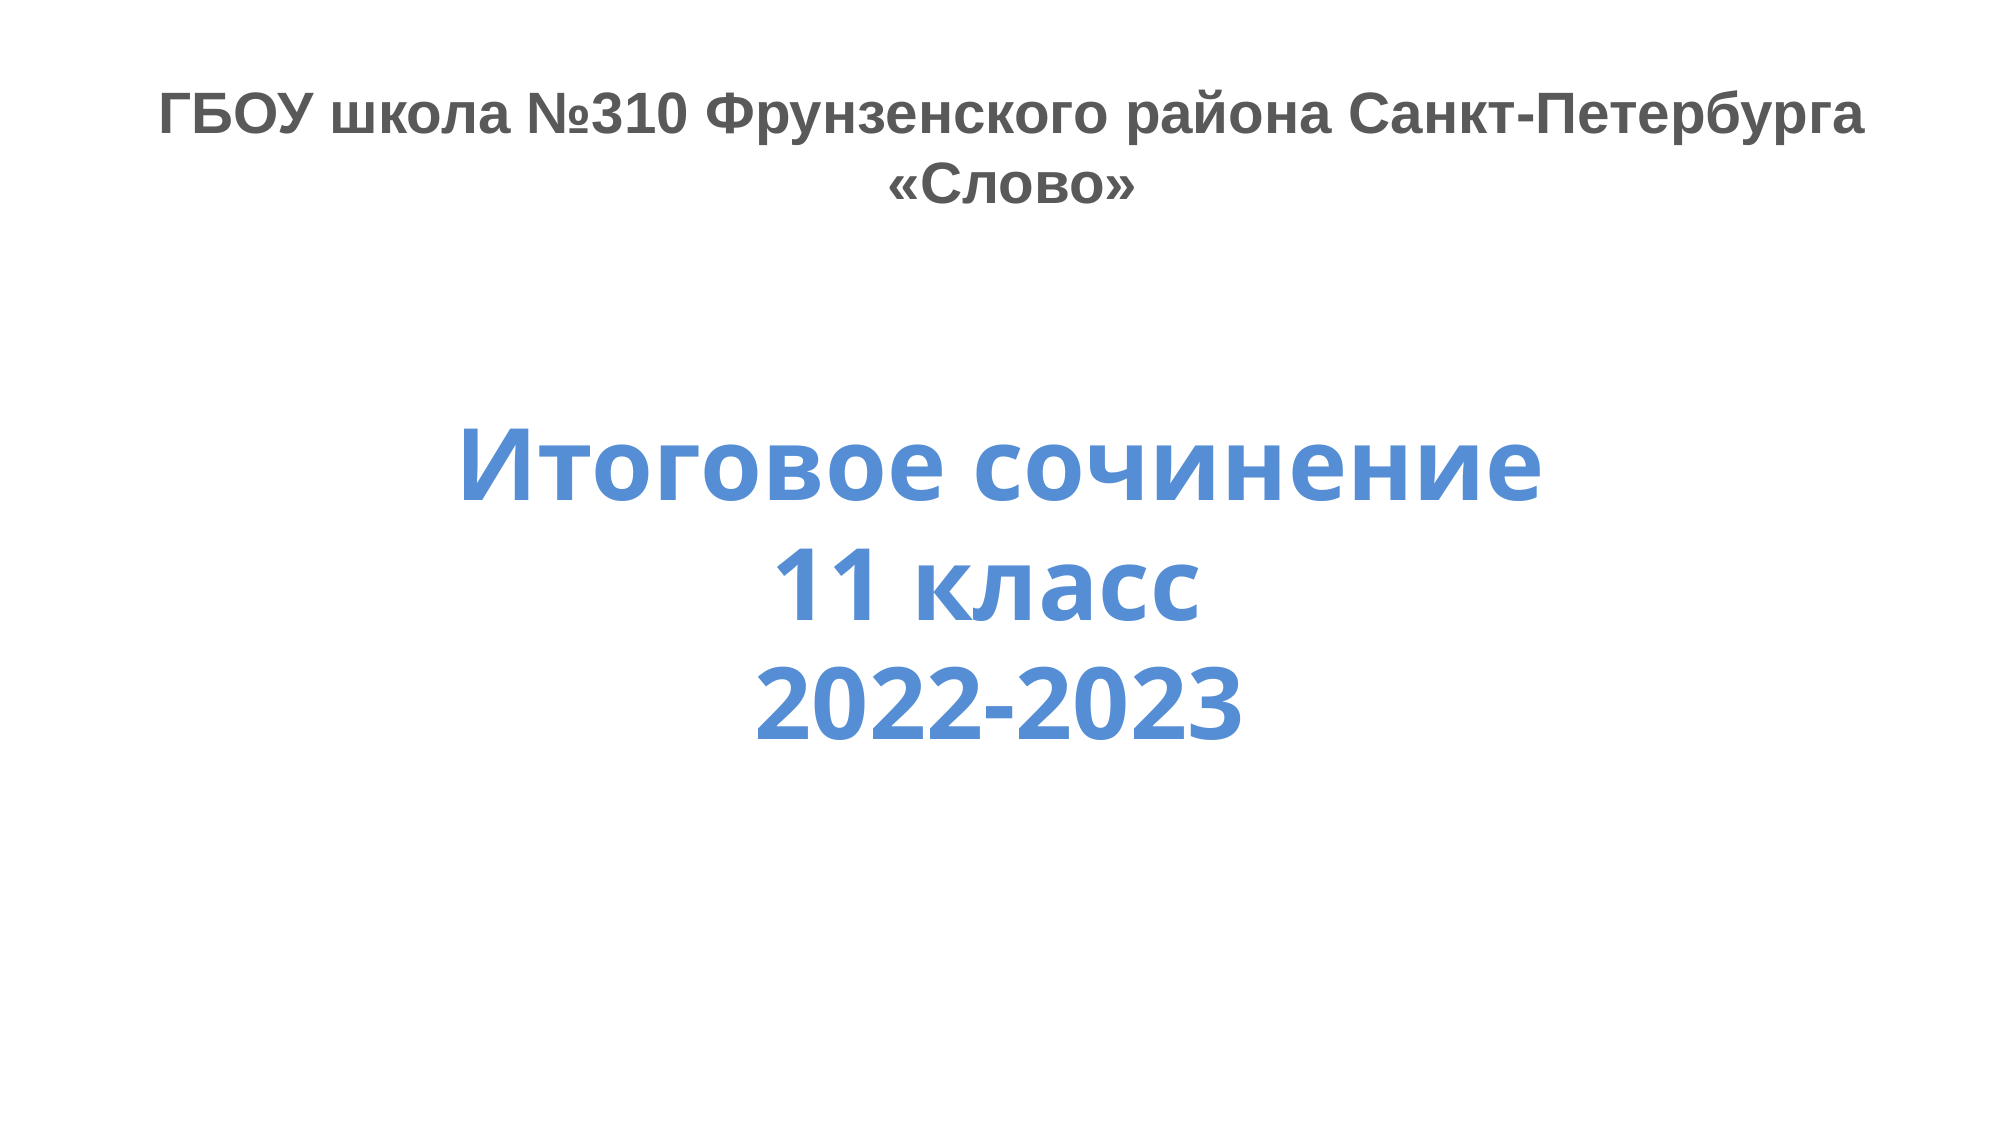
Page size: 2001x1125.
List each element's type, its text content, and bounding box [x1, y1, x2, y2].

title ГБОУ школа №310 Фрунзенского района Санкт-Петербурга «Слово» [50, 75, 1975, 217]
subtitle Итоговое сочинение 11 класс 2022-2023 [300, 399, 1700, 794]
